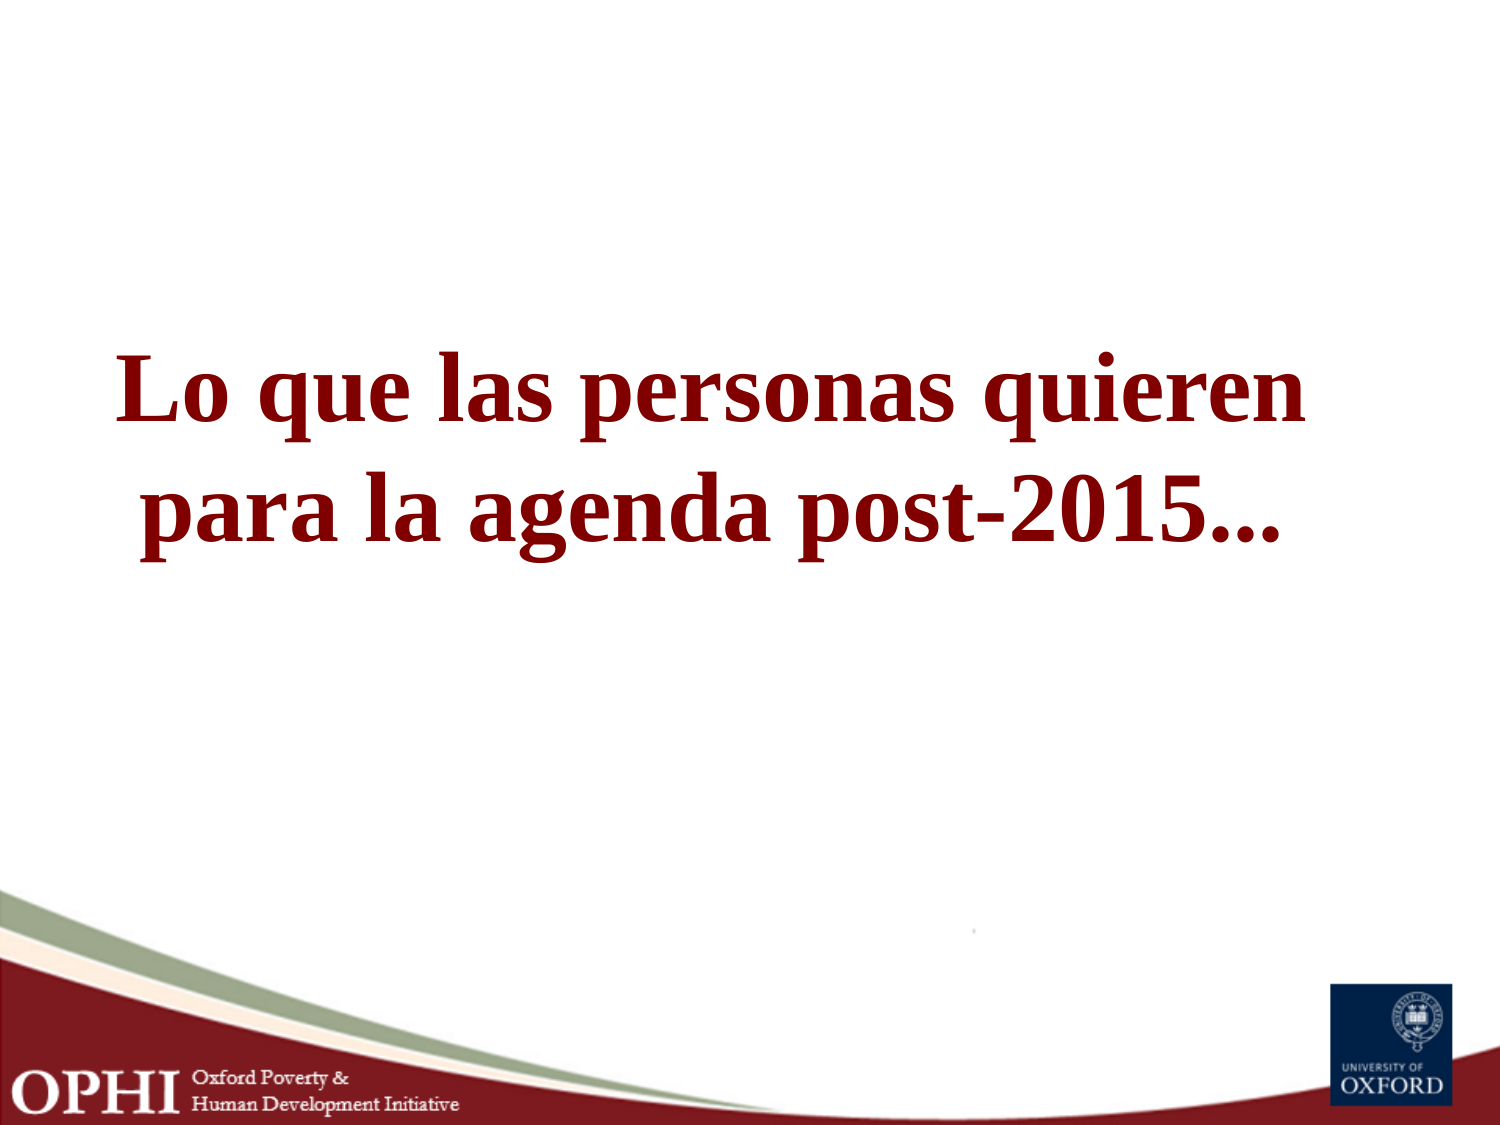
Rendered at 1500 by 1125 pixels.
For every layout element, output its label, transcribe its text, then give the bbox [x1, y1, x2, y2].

picture [0, 0, 1500, 1125]
text_box Lo que las personas quieren para la agenda post-2015... [0, 314, 1424, 569]
